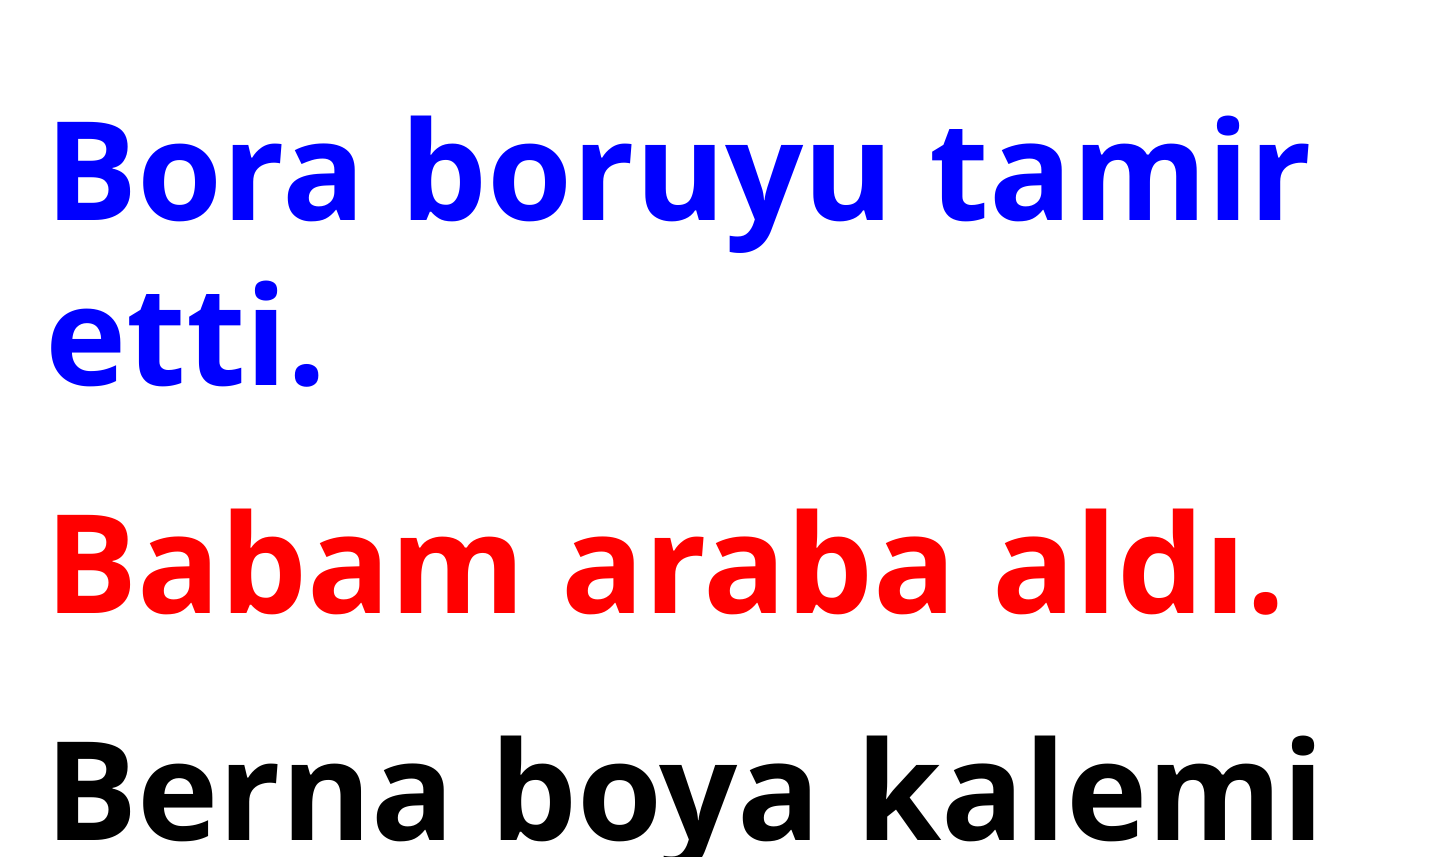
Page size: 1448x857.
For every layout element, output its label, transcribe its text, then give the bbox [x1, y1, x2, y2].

text_box Bora boruyu tamir etti. Babam araba aldı. Berna boya kalemi al. [32, 76, 1427, 857]
